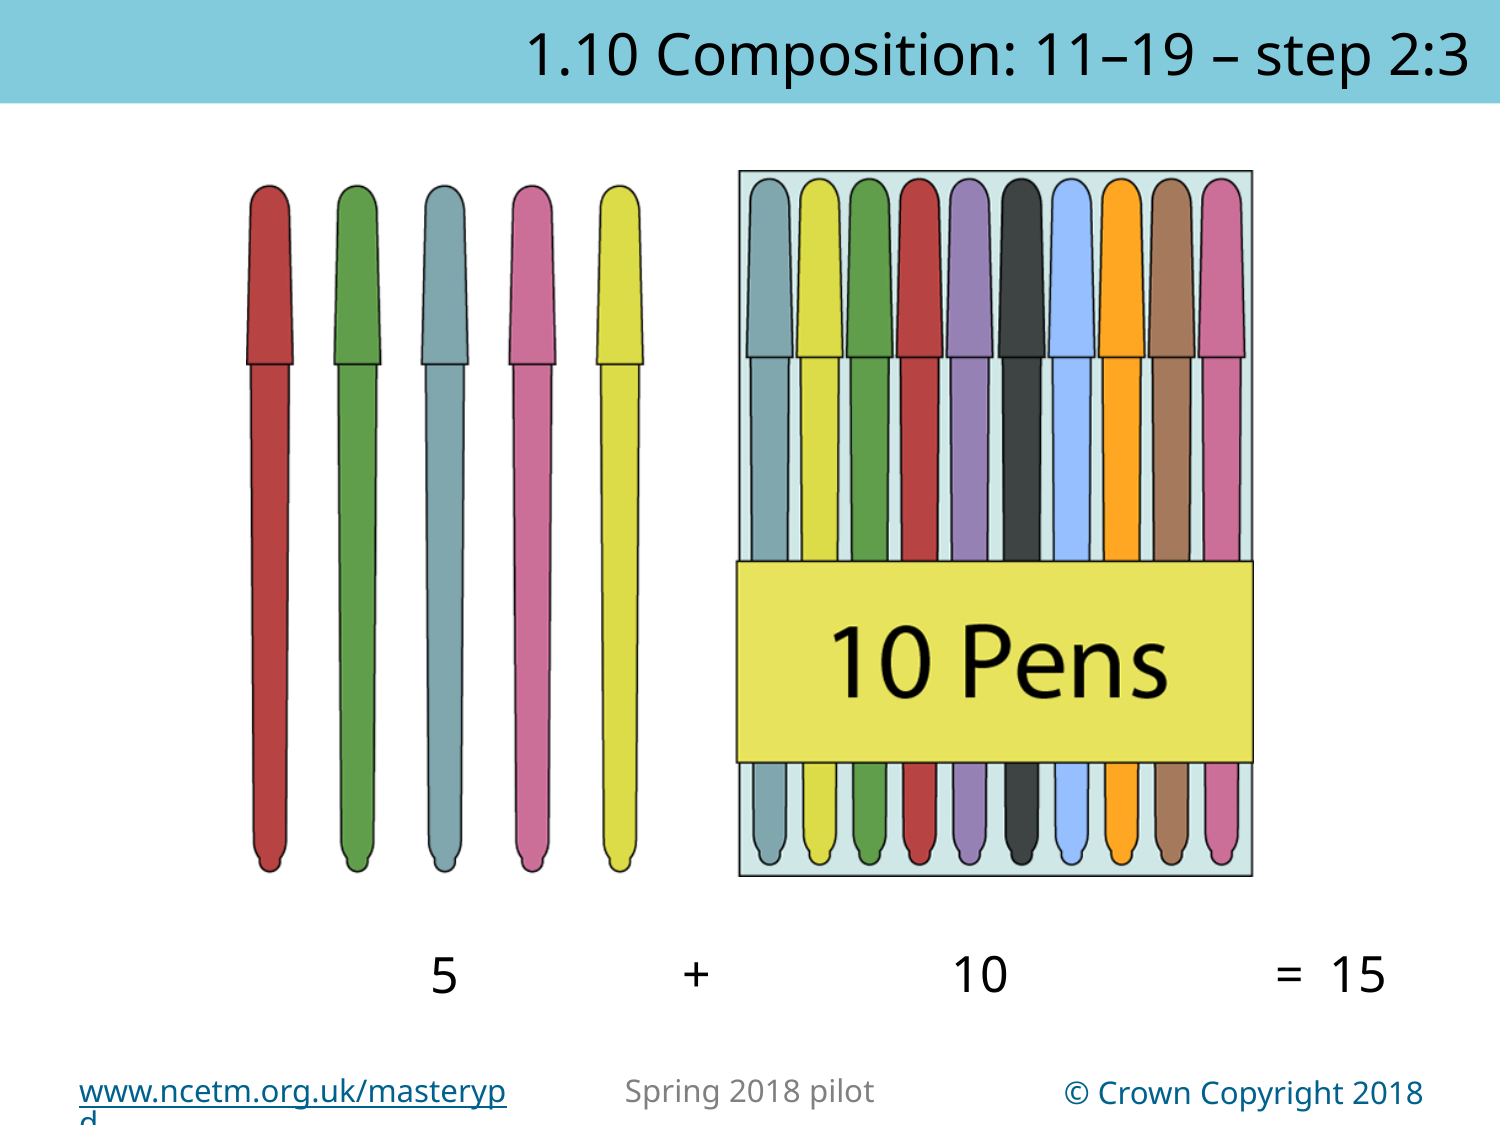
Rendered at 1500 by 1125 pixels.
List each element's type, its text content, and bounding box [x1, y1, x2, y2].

text_box 10 [927, 934, 1034, 1010]
text_box 5 [391, 935, 499, 1011]
text_box = 15 [1239, 934, 1424, 1010]
list 1.10 Composition: 11–19 – step 2:3 [0, 0, 1500, 104]
picture [246, 170, 1254, 877]
text_box + [643, 934, 750, 1010]
